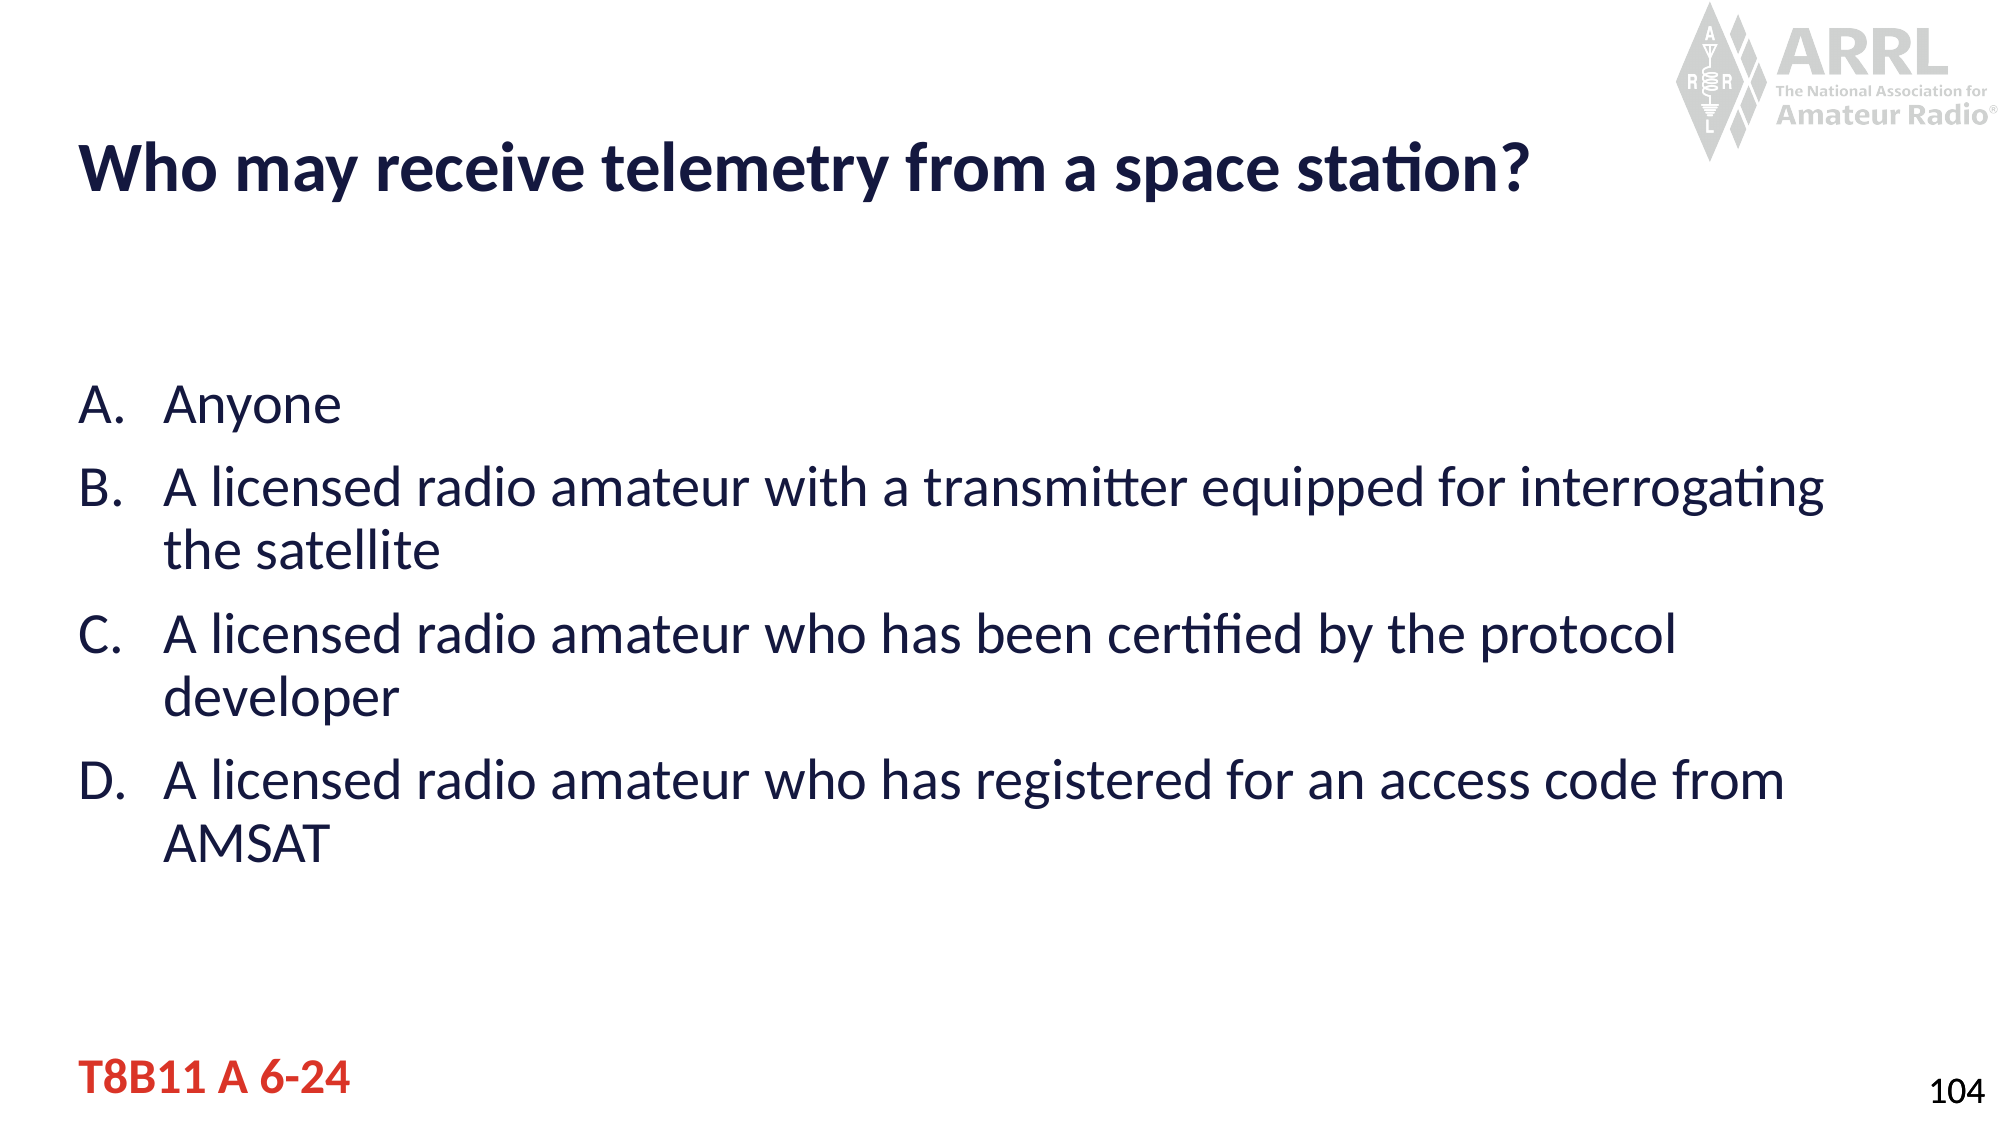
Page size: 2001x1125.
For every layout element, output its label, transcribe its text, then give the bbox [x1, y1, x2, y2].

title Who may receive telemetry from a space station? [63, 59, 1863, 278]
list Anyone A licensed radio amateur with a transmitter equipped for interrogating the satellite A licensed radio amateur who has been certified by the protocol developer A licensed radio amateur who has registered for an access code from AMSAT [63, 365, 1863, 989]
picture [1674, 0, 2000, 164]
text_box T8B11 A 6-24 [63, 1036, 921, 1112]
